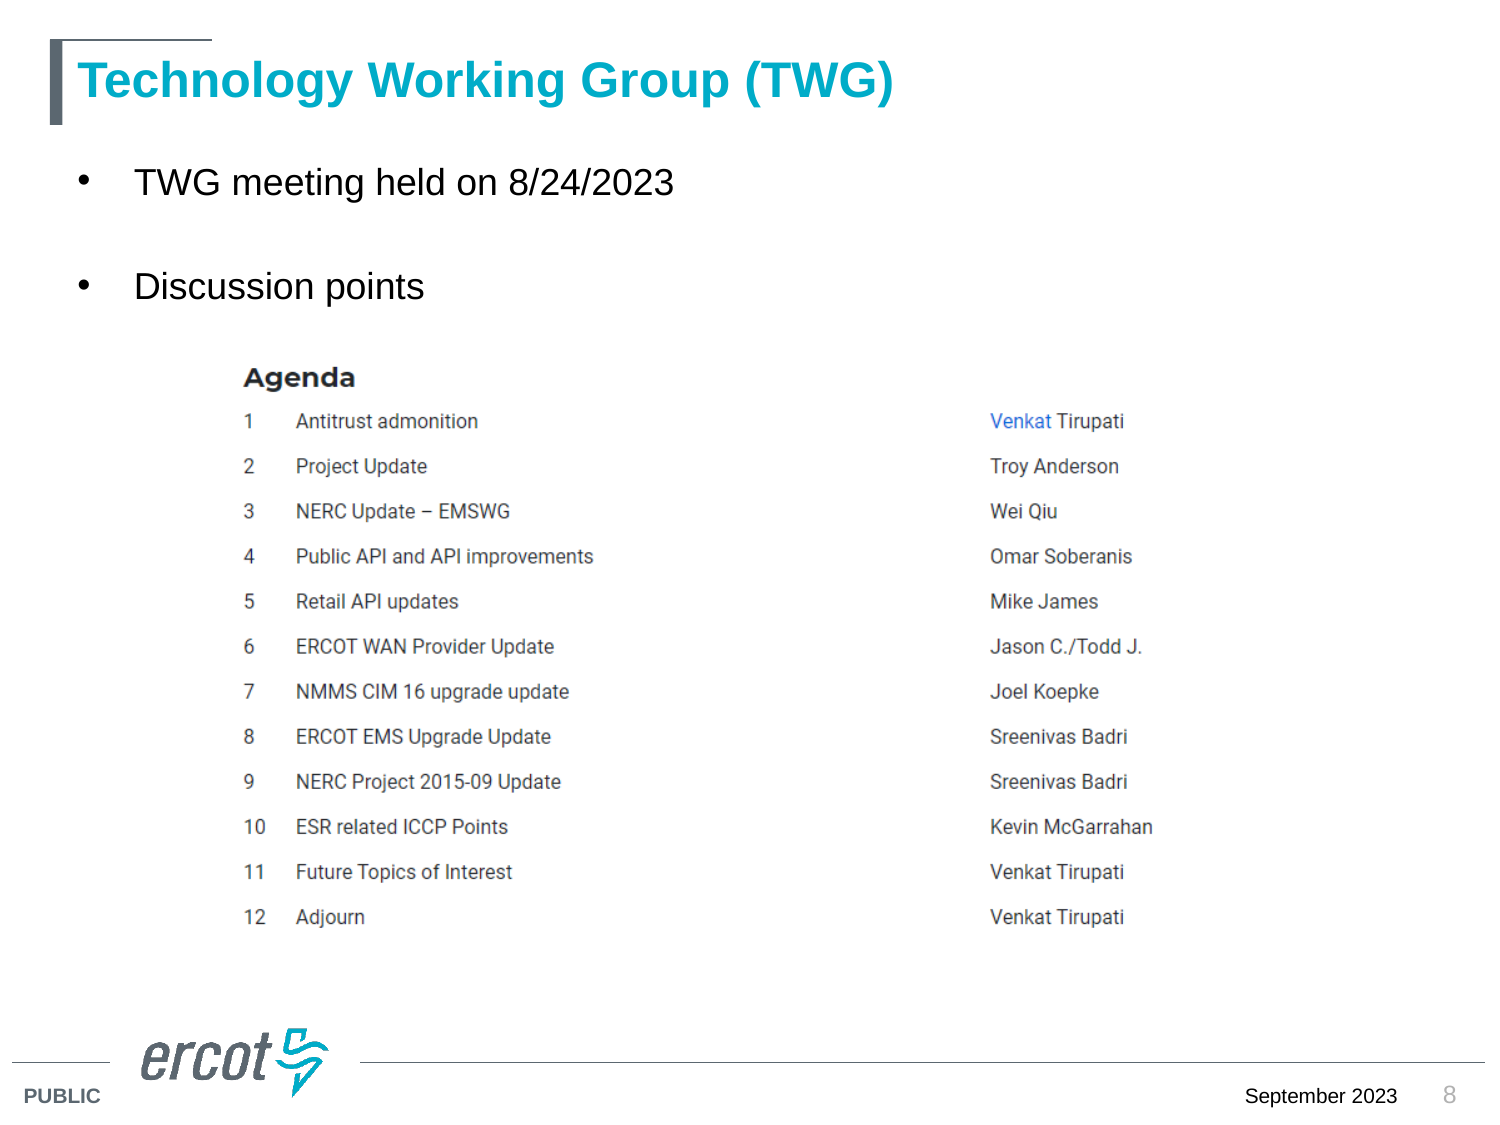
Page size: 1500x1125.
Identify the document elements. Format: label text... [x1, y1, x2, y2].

text_box TWG meeting held on 8/24/2023 Discussion points [62, 149, 1225, 975]
picture [137, 1024, 332, 1100]
title Technology Working Group (TWG) [62, 39, 1163, 125]
picture [235, 362, 1163, 938]
slide_number 8 [1412, 1076, 1488, 1112]
